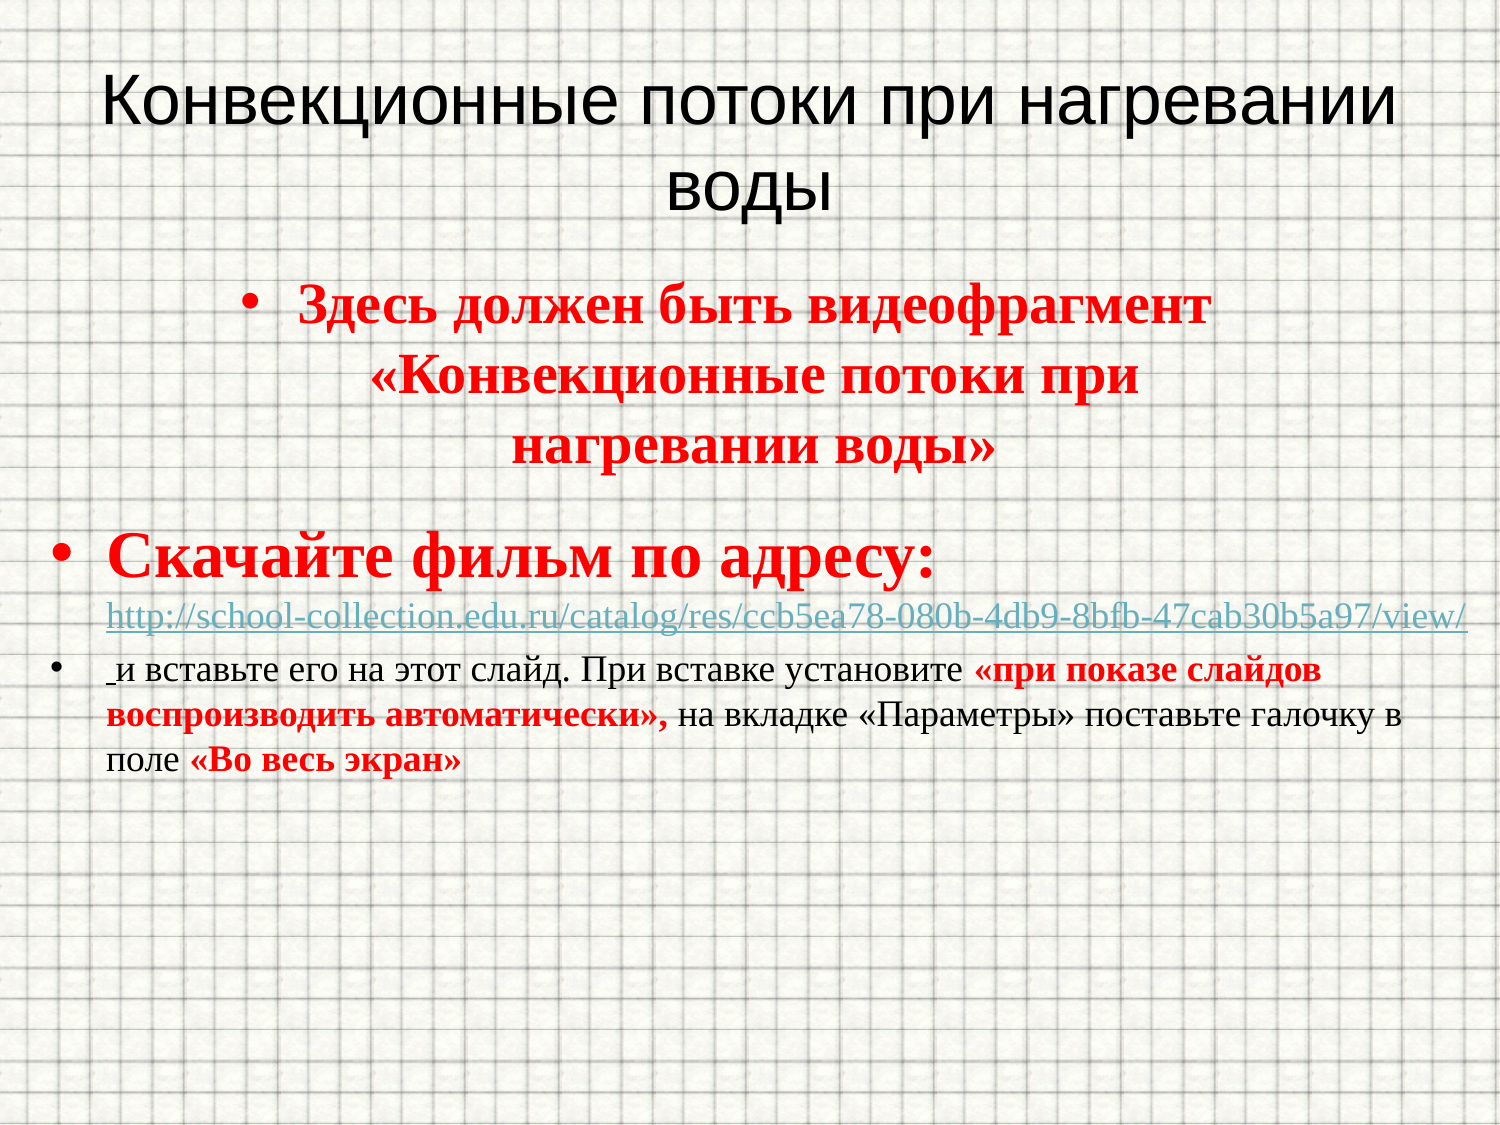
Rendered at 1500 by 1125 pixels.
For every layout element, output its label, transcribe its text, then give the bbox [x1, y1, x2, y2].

title Конвекционные потоки при нагревании воды [75, 45, 1425, 233]
text_box Здесь должен быть видеофрагмент «Конвекционные потоки при нагревании воды» [175, 257, 1278, 483]
text_box Скачайте фильм по адресу: http://school-collection.edu.ru/catalog/res/ccb5ea78-080b-4db9-8bfb-47cab30b5a97/view/ и вставьте его на этот слайд. При вставке установите «при показе слайдов воспроизводить автоматически», на вкладке «Параметры» поставьте галочку в поле «Во весь экран» [35, 503, 1500, 821]
picture [0, 0, 1500, 1125]
